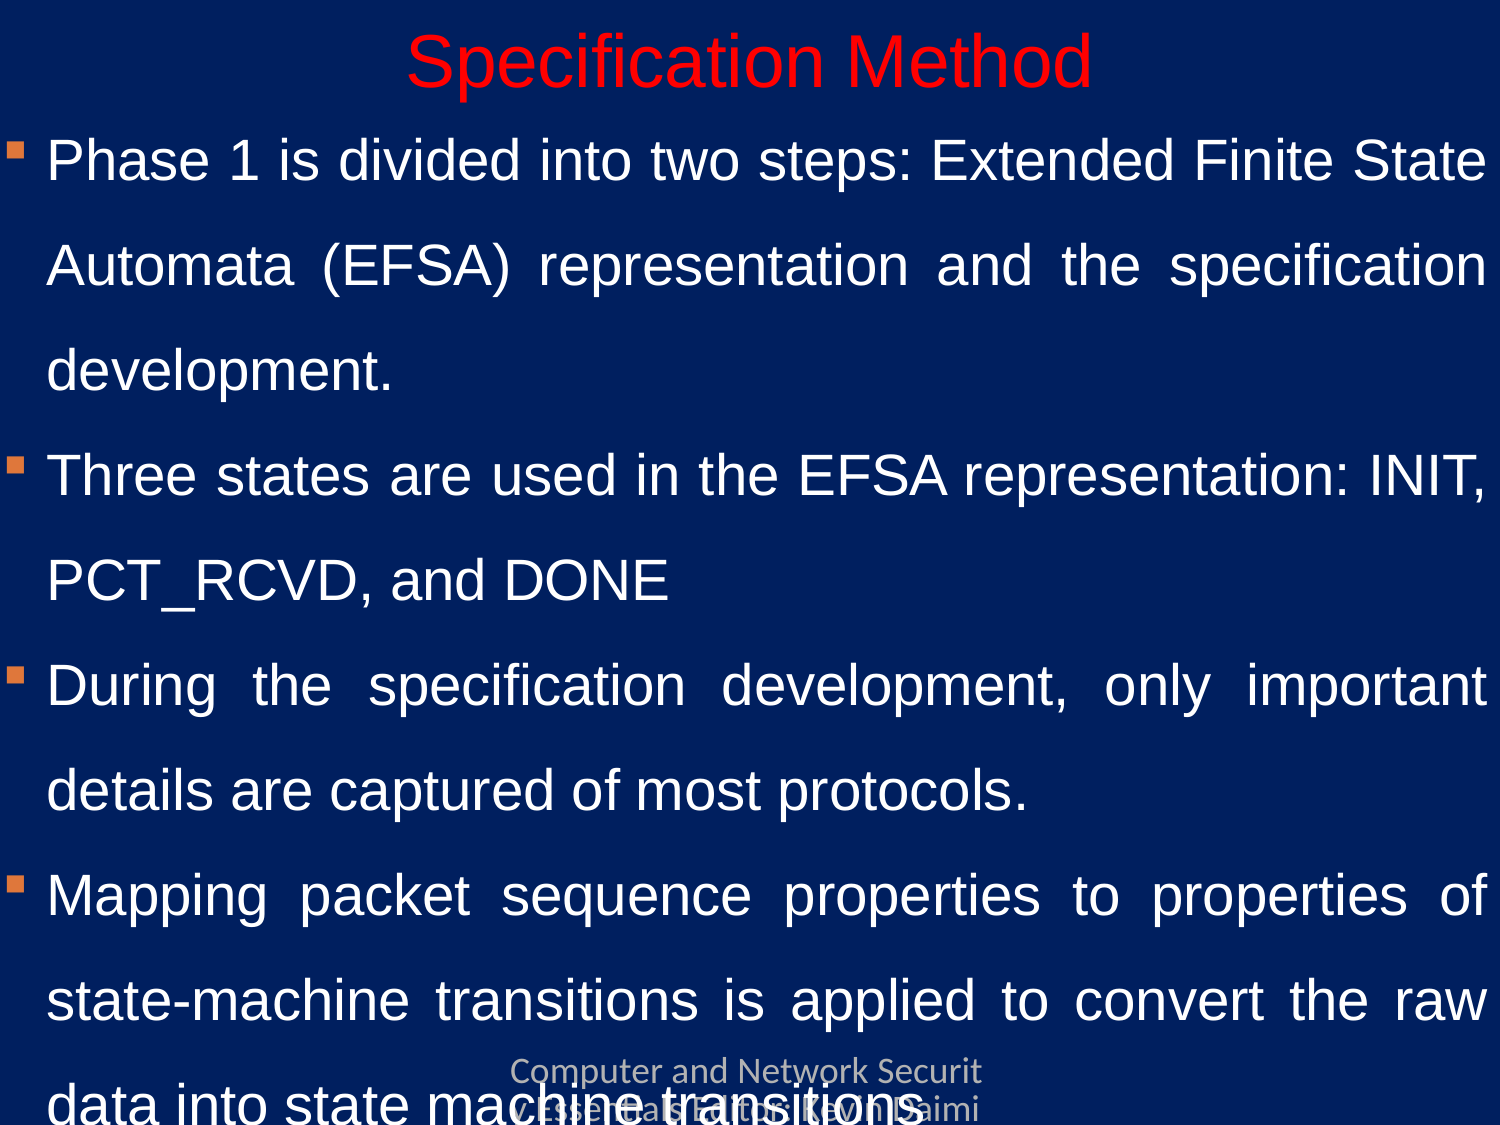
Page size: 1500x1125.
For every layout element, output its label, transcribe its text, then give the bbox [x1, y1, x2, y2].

footer Computer and Network Security Essentials Editor: Kevin Daimi Associate Editors: Guillermo Francia, Levent Ertaul, Luis H. Encinas, Eman El-Sheikh Published by Springer [510, 1046, 990, 1103]
list Phase 1 is divided into two steps: Extended Finite State Automata (EFSA) representation and the specification development. Three states are used in the EFSA representation: INIT, PCT_RCVD, and DONE During the specification development, only important details are captured of most protocols. Mapping packet sequence properties to properties of state-machine transitions is applied to convert the raw data into state machine transitions [0, 87, 1488, 1125]
title Specification Method [44, 12, 1456, 87]
